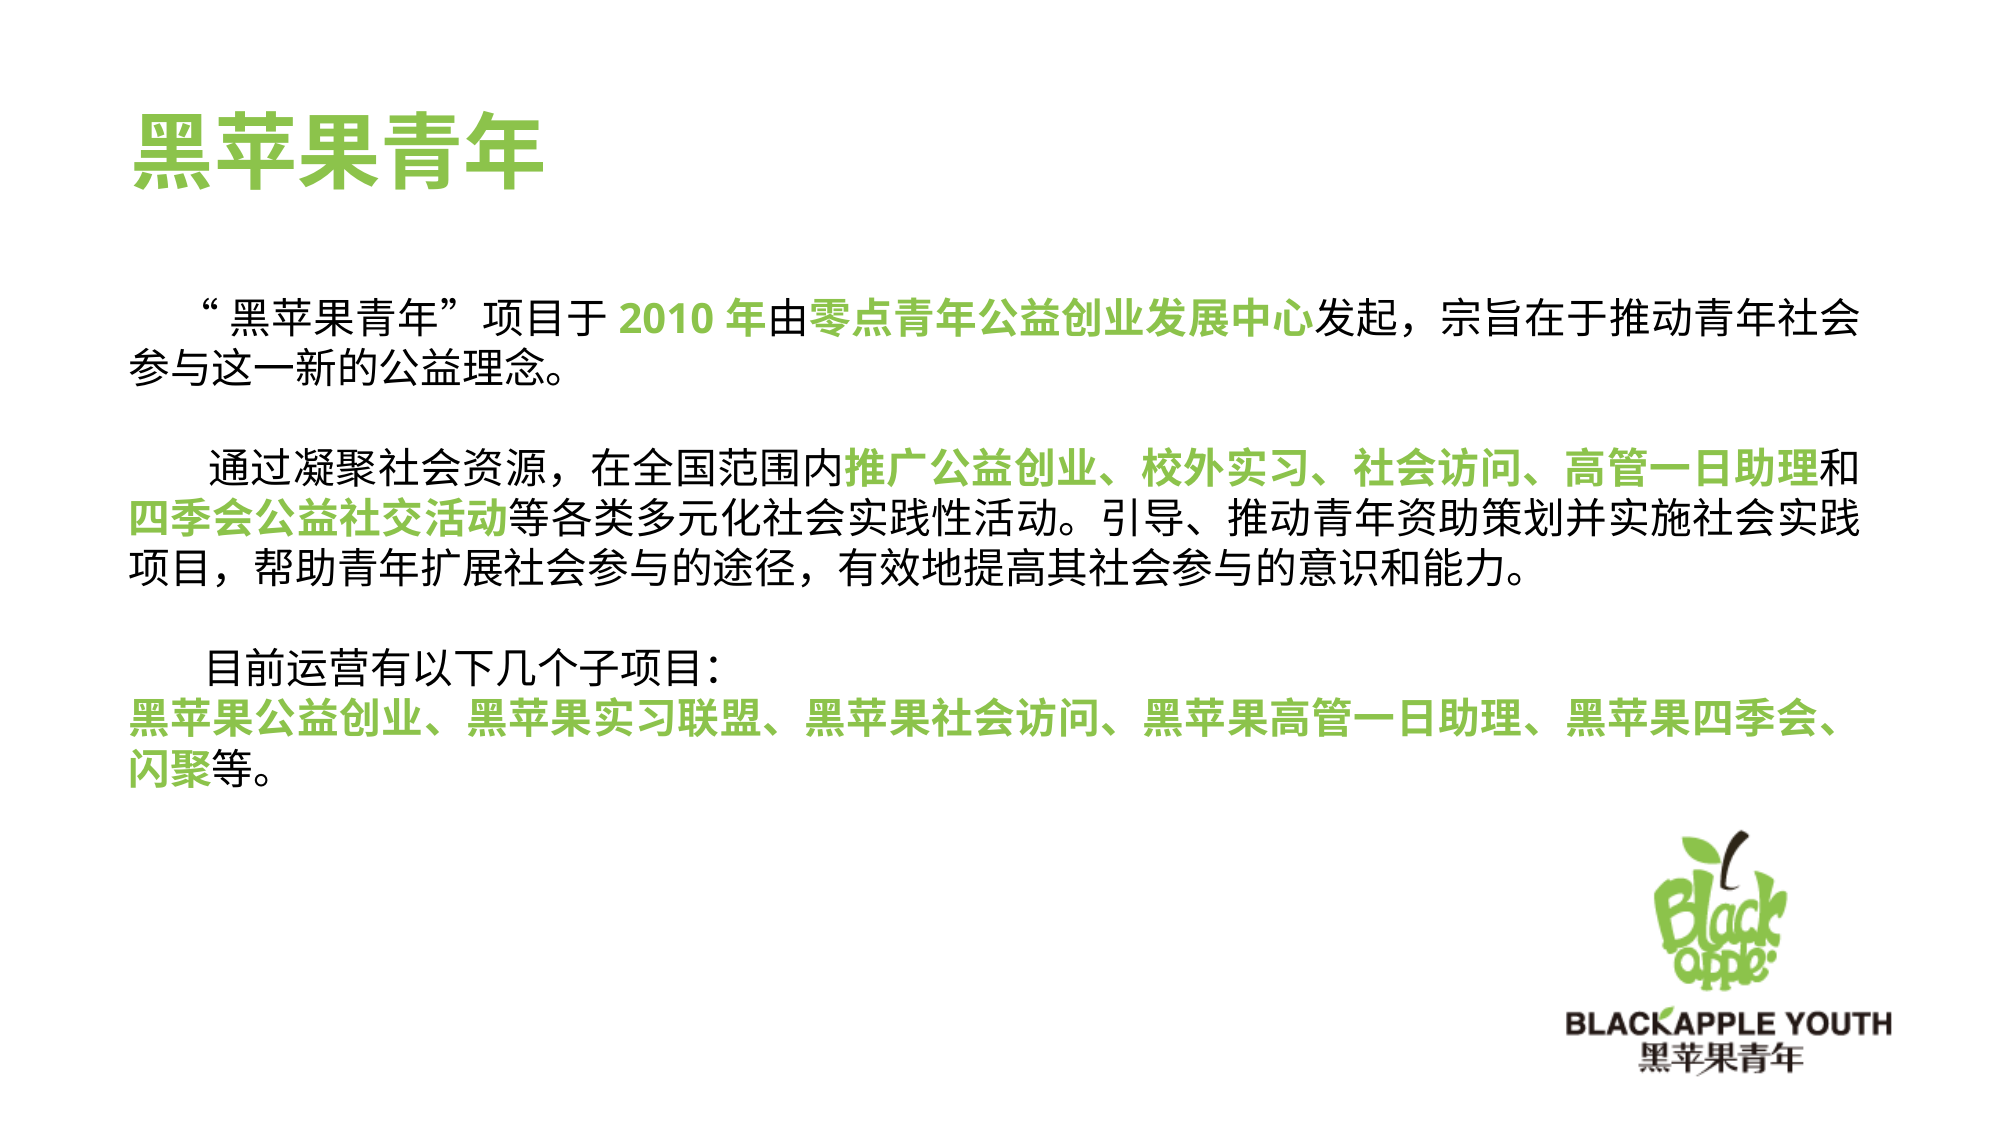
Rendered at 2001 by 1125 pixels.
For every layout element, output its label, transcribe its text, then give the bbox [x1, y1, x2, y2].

text_box “黑苹果青年”项目于2010年由零点青年公益创业发展中心发起，宗旨在于推动青年社会参与这一新的公益理念。 通过凝聚社会资源，在全国范围内推广公益创业、校外实习、社会访问、高管一日助理和四季会公益社交活动等各类多元化社会实践性活动。引导、推动青年资助策划并实施社会实践项目，帮助青年扩展社会参与的途径，有效地提高其社会参与的意识和能力。 目前运营有以下几个子项目： 黑苹果公益创业、黑苹果实习联盟、黑苹果社会访问、黑苹果高管一日助理、黑苹果四季会、闪聚等。 [113, 284, 1877, 800]
picture [1554, 824, 1926, 1086]
text_box 黑苹果青年 [116, 91, 563, 207]
